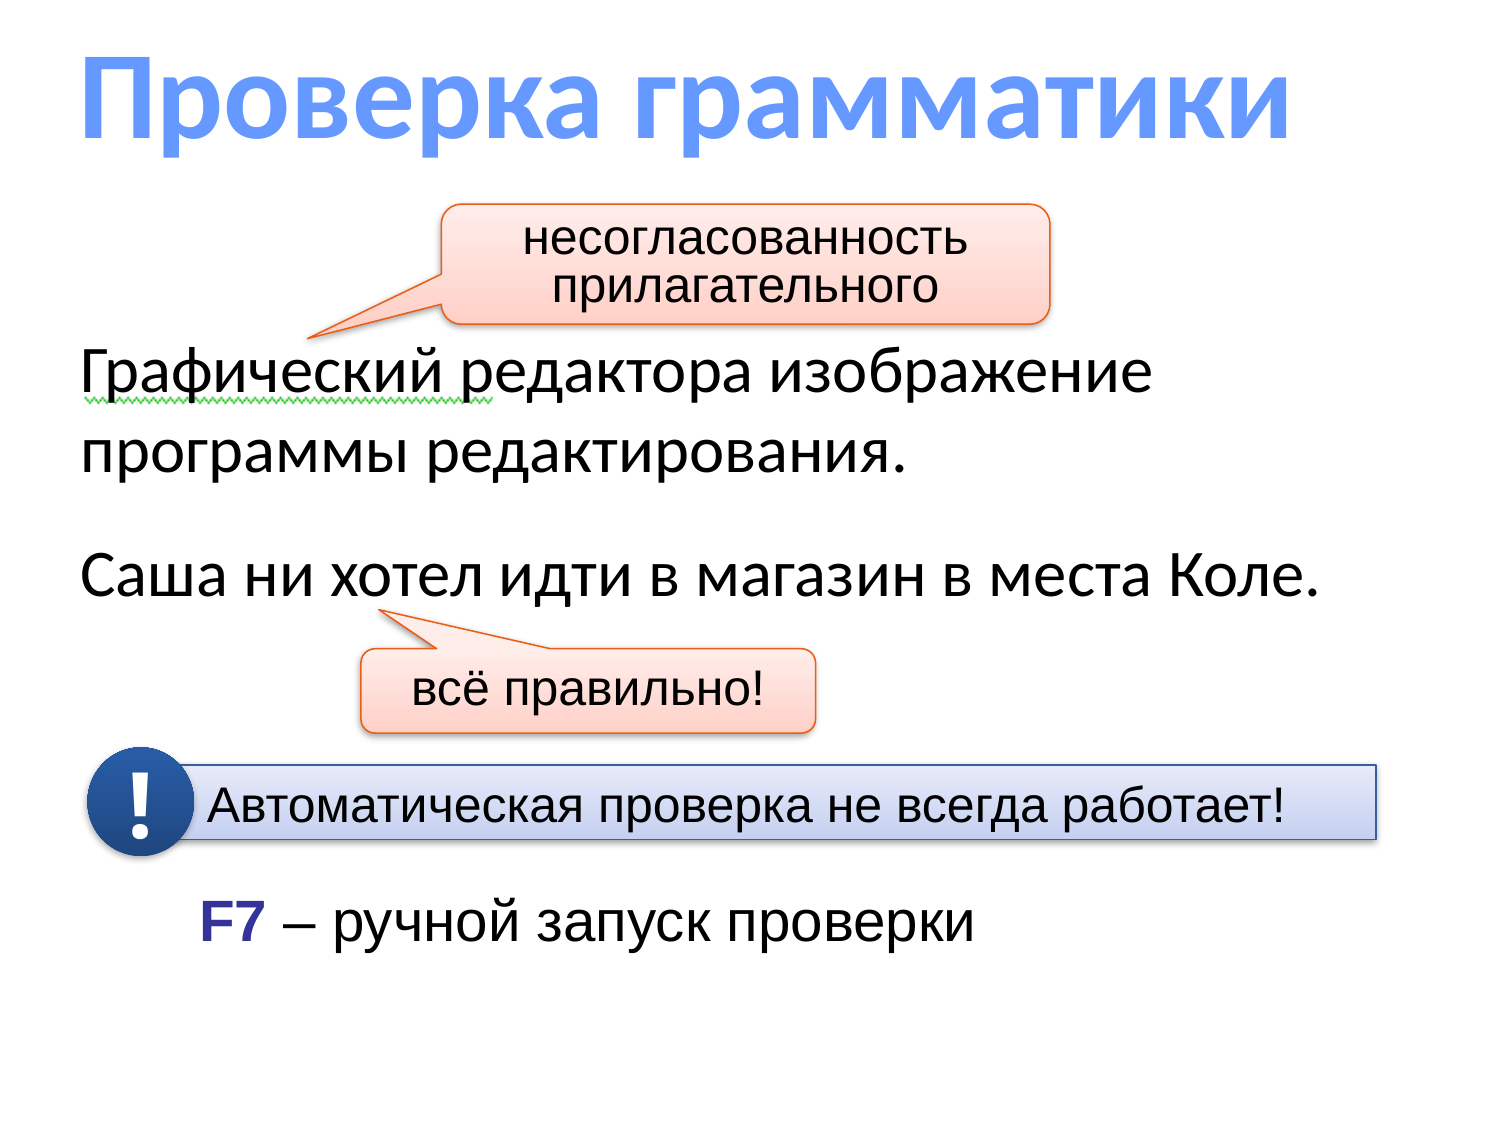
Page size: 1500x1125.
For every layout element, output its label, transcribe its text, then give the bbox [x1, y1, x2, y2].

text_box несогласованность прилагательного [306, 203, 1051, 340]
text_box всё правильно! [360, 608, 817, 734]
picture [81, 393, 493, 409]
text_box Саша ни хотел идти в магазин в места Коле. [65, 522, 1448, 618]
title Проверка грамматики [0, 49, 1374, 127]
text_box Графический редактора изображение программы редактирования. [65, 318, 1448, 493]
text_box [87, 747, 1377, 857]
text_box F7 – ручной запуск проверки [184, 875, 1125, 960]
